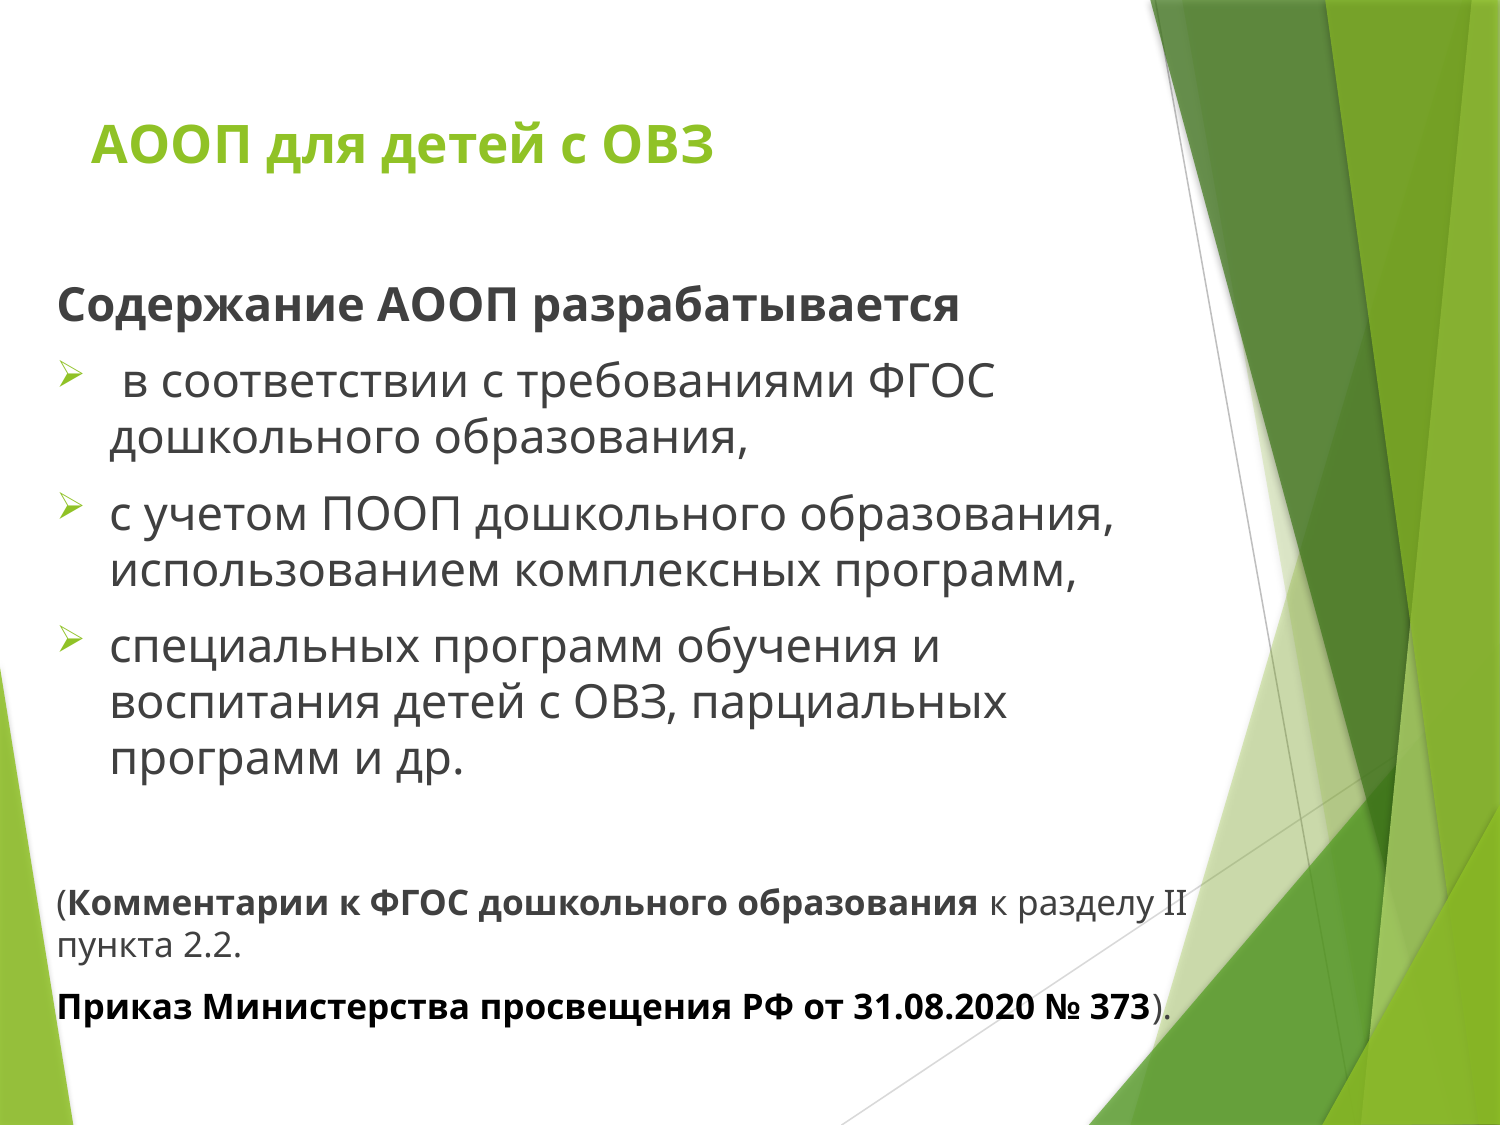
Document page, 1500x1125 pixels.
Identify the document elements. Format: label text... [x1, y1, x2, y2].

title АООП для детей с ОВЗ [76, 101, 1140, 182]
list Содержание АООП разрабатывается в соответствии с требованиями ФГОС дошкольного образования, с учетом ПООП дошкольного образования, использованием комплексных программ, специальных программ обучения и воспитания детей с ОВЗ, парциальных программ и др. (Комментарии к ФГОС дошкольного образования к разделу II пункта 2.2. Приказ Министерства просвещения РФ от 31.08.2020 № 373). [41, 267, 1235, 1035]
